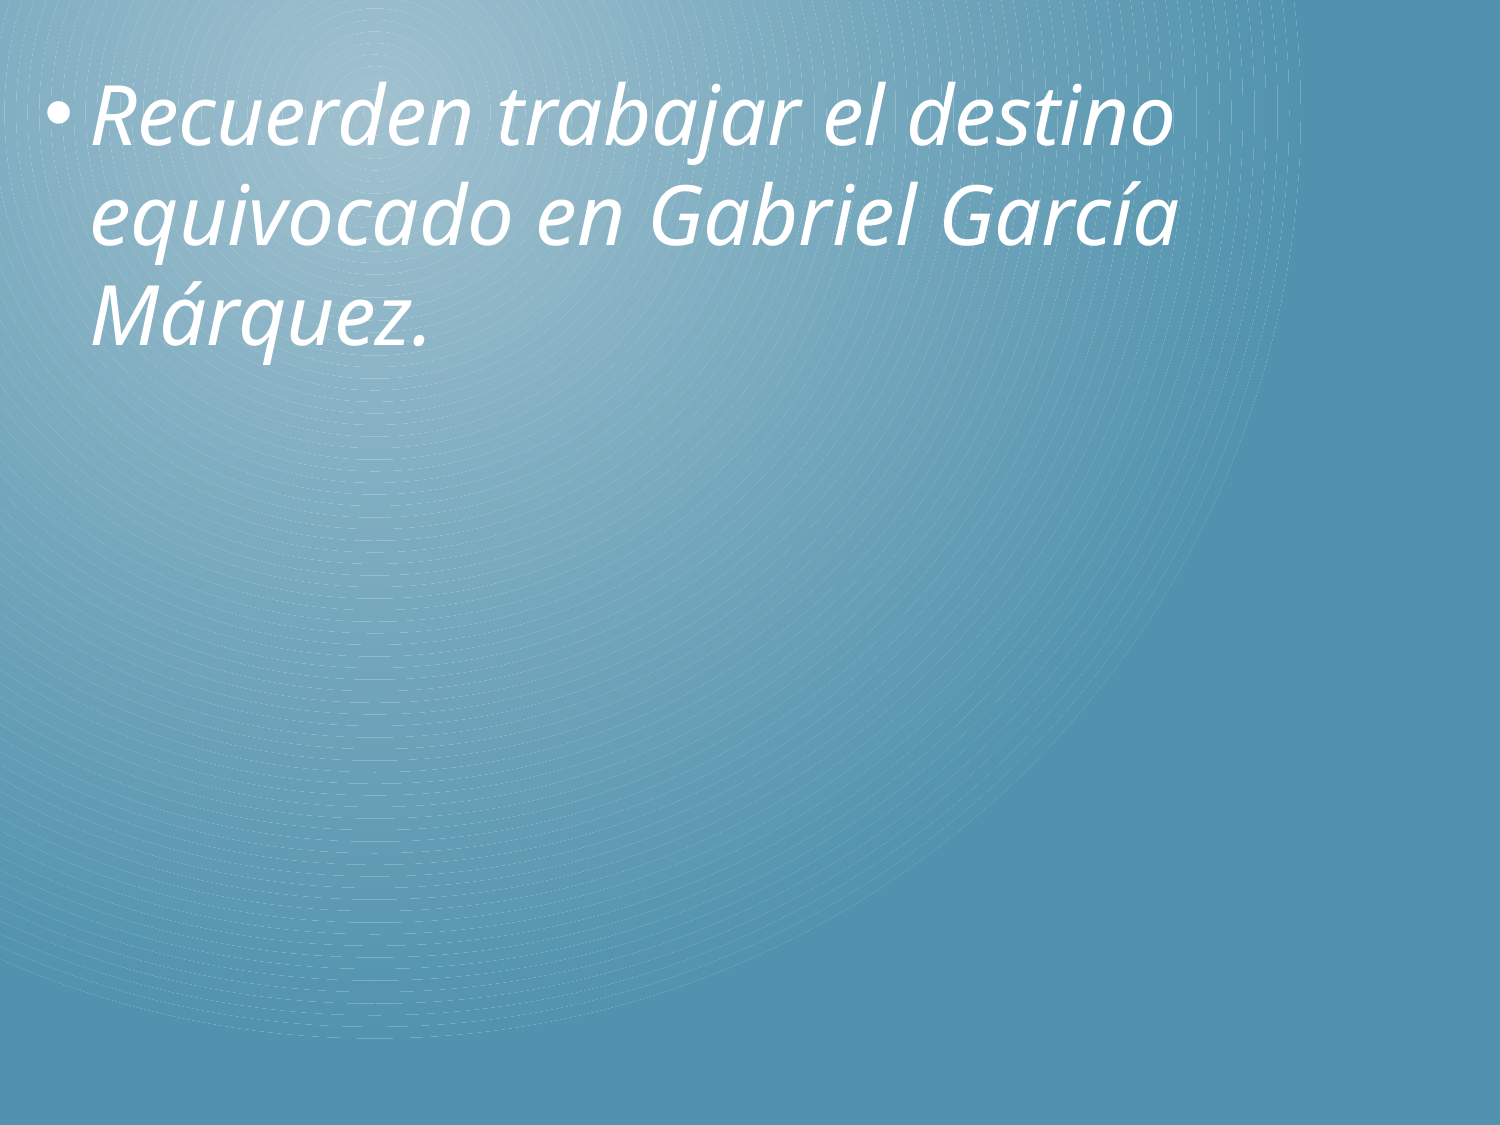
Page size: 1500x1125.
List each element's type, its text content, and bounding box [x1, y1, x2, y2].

list Recuerden trabajar el destino equivocado en Gabriel García Márquez. [29, 54, 1341, 811]
